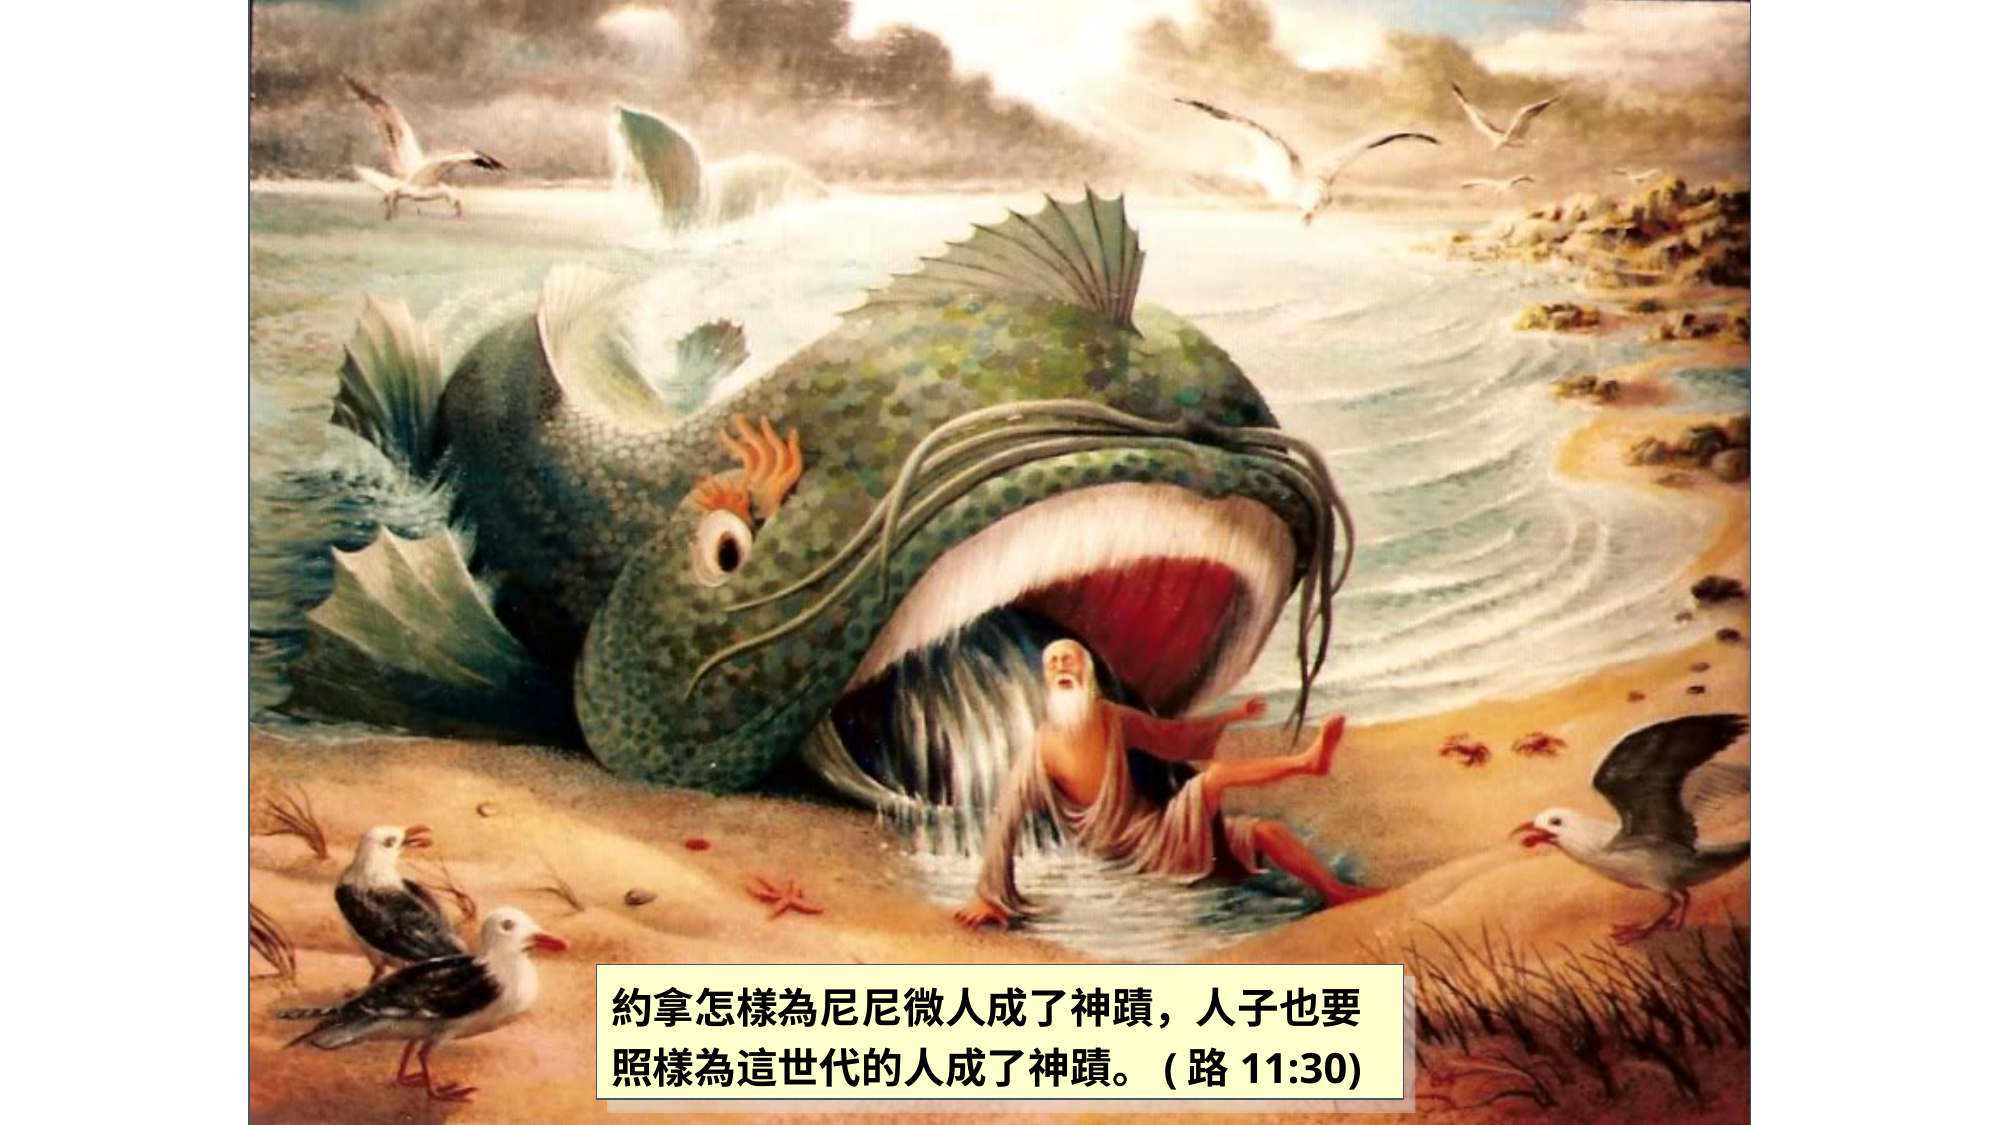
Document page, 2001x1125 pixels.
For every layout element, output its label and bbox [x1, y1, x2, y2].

picture [249, 0, 1750, 1125]
